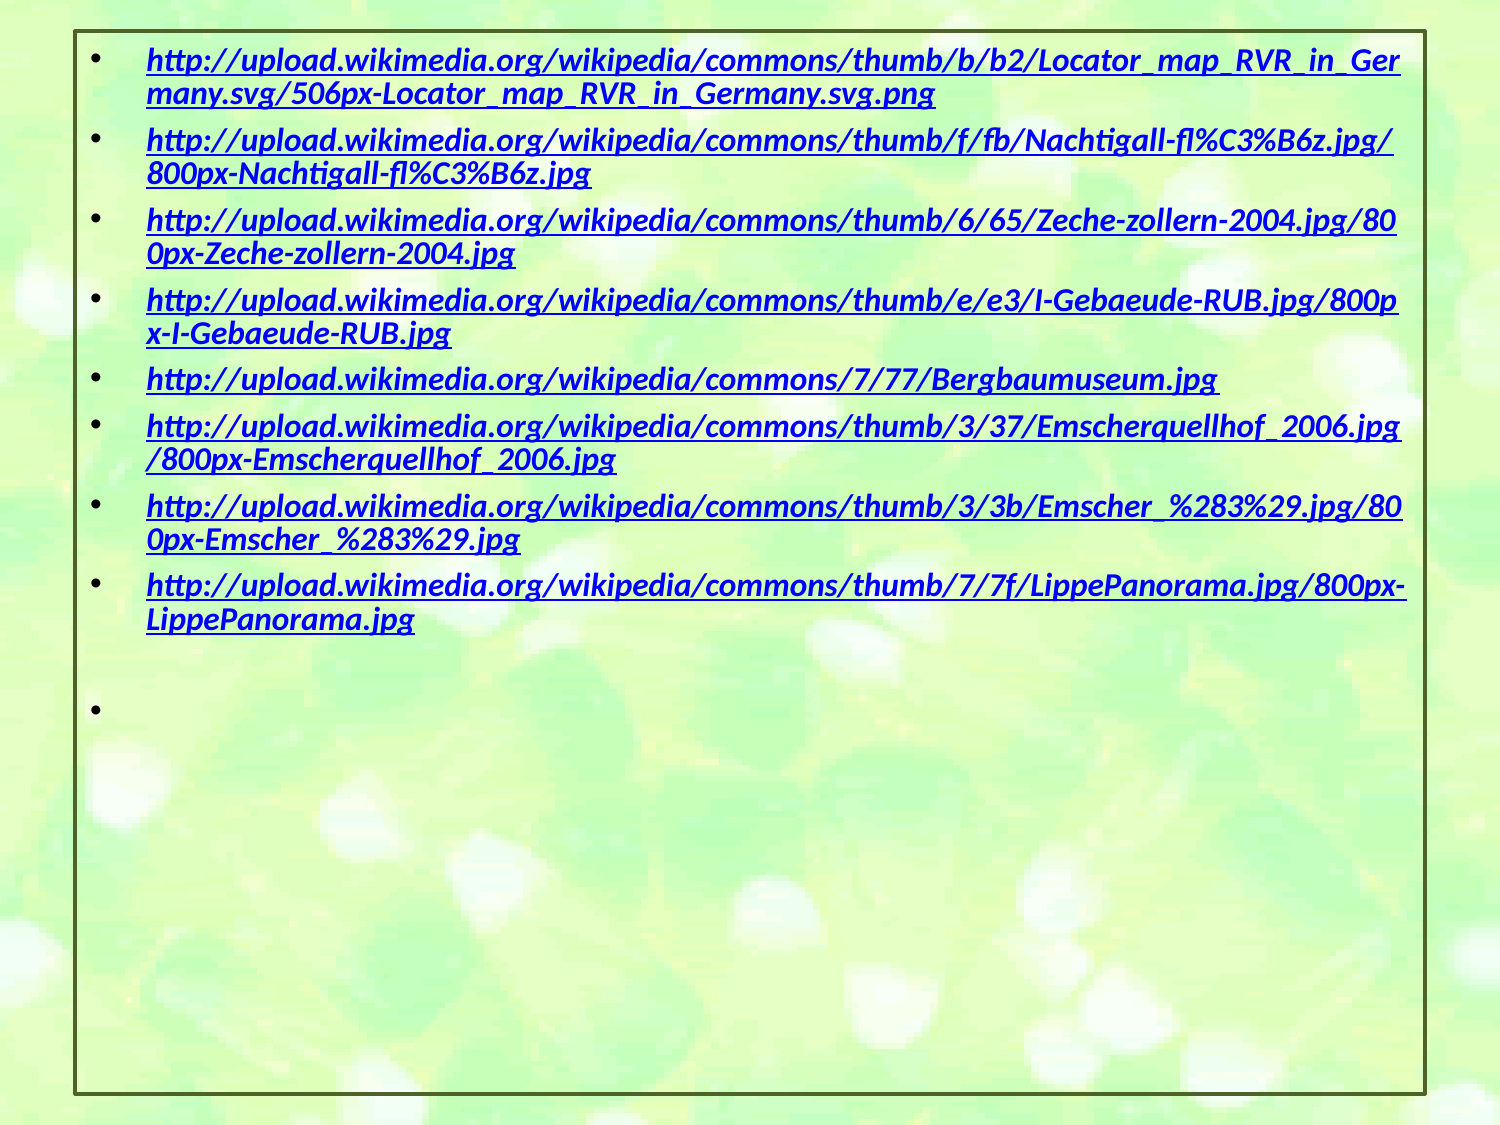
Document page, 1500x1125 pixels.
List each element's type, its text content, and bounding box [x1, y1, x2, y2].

list http://upload.wikimedia.org/wikipedia/commons/thumb/b/b2/Locator_map_RVR_in_Germany.svg/506px-Locator_map_RVR_in_Germany.svg.png http://upload.wikimedia.org/wikipedia/commons/thumb/f/fb/Nachtigall-fl%C3%B6z.jpg/800px-Nachtigall-fl%C3%B6z.jpg http://upload.wikimedia.org/wikipedia/commons/thumb/6/65/Zeche-zollern-2004.jpg/800px-Zeche-zollern-2004.jpg http://upload.wikimedia.org/wikipedia/commons/thumb/e/e3/I-Gebaeude-RUB.jpg/800px-I-Gebaeude-RUB.jpg http://upload.wikimedia.org/wikipedia/commons/7/77/Bergbaumuseum.jpg http://upload.wikimedia.org/wikipedia/commons/thumb/3/37/Emscherquellhof_2006.jpg/800px-Emscherquellhof_2006.jpg http://upload.wikimedia.org/wikipedia/commons/thumb/3/3b/Emscher_%283%29.jpg/800px-Emscher_%283%29.jpg http://upload.wikimedia.org/wikipedia/commons/thumb/7/7f/LippePanorama.jpg/800px-LippePanorama.jpg [75, 30, 1425, 1094]
picture [0, 0, 1500, 1125]
